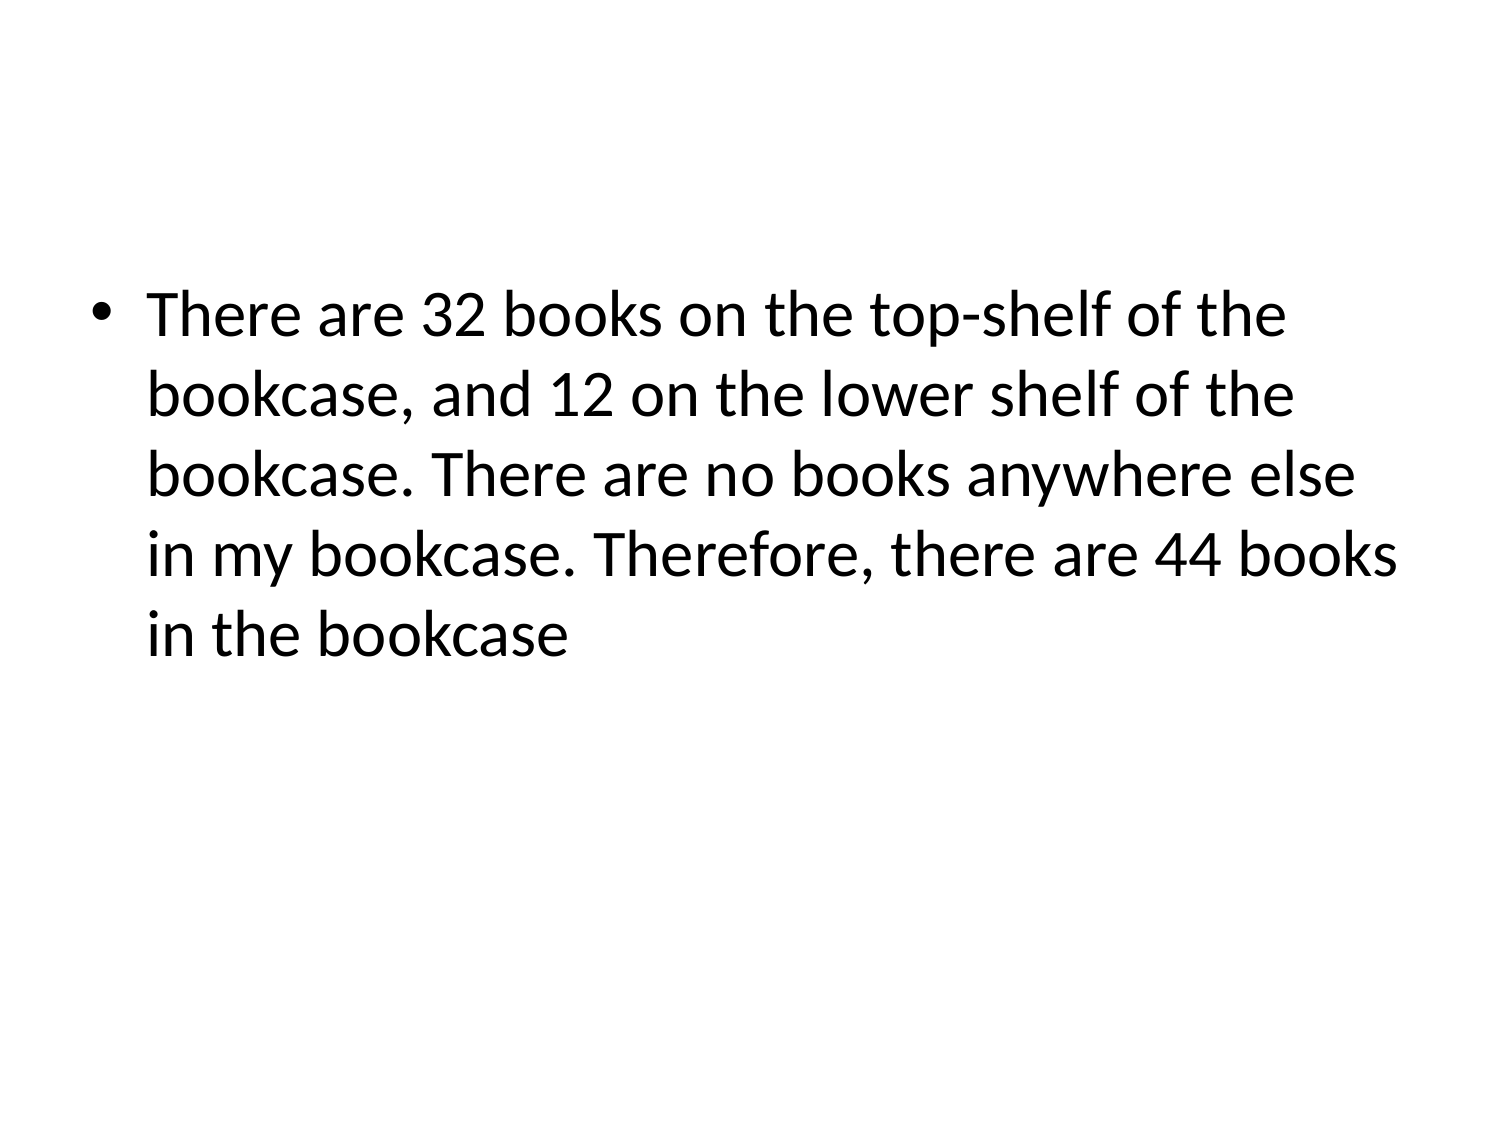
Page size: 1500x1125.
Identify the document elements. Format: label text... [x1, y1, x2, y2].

list There are 32 books on the top-shelf of the bookcase, and 12 on the lower shelf of the bookcase. There are no books anywhere else in my bookcase. Therefore, there are 44 books in the bookcase [75, 262, 1425, 1005]
